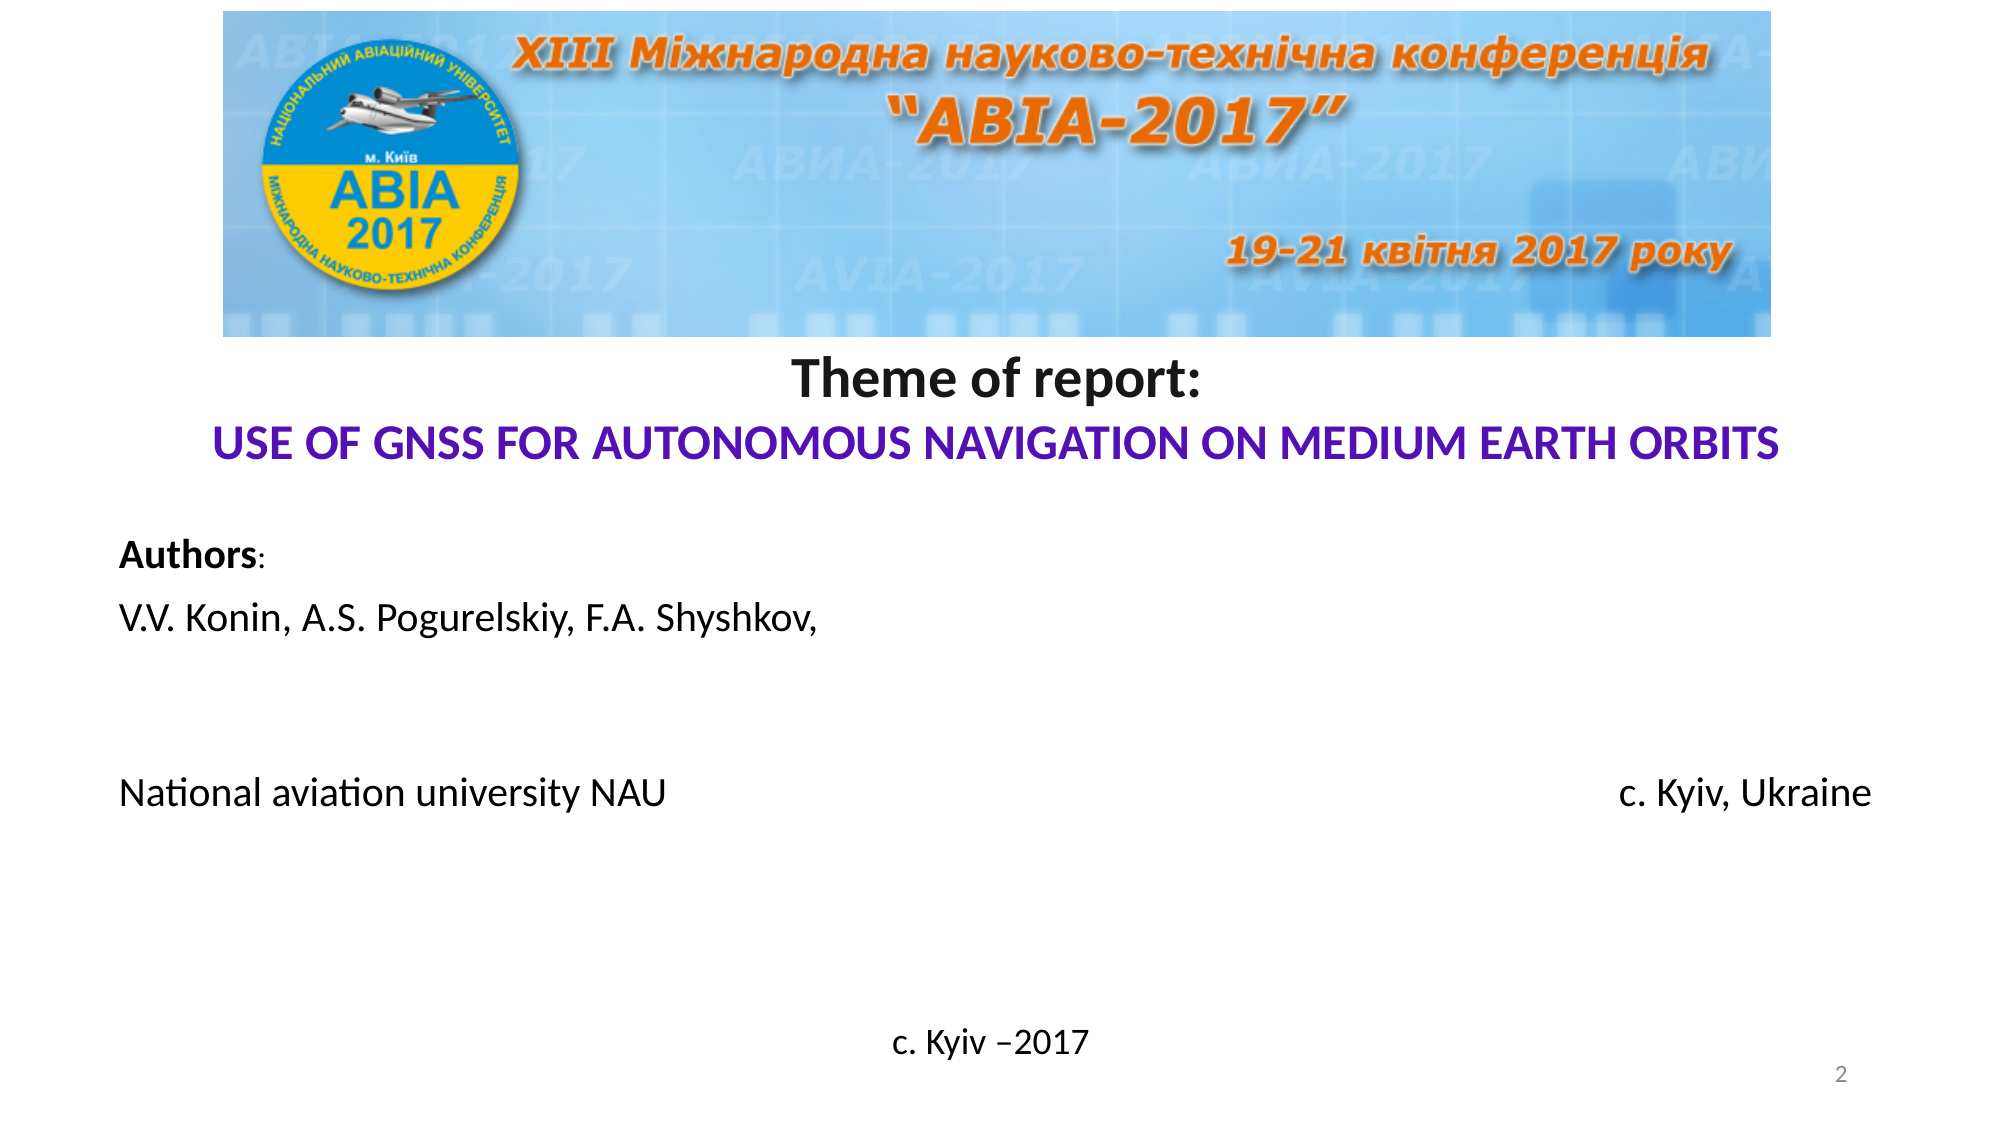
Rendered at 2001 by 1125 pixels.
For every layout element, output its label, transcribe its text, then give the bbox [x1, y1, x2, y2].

picture [223, 11, 1771, 337]
slide_number 2 [1412, 1042, 1863, 1103]
text_box Theme of report: USE OF GNSS FOR AUTONOMOUS NAVIGATION ON MEDIUM EARTH ORBITS [196, 262, 1798, 456]
text_box c. Kyiv –2017 [877, 1009, 1155, 1115]
text_box Authors: V.V. Konin, A.S. Pogurelskiy, F.A. Shyshkov, National aviation university NAU c. Kyiv, Ukraine [104, 456, 1928, 822]
